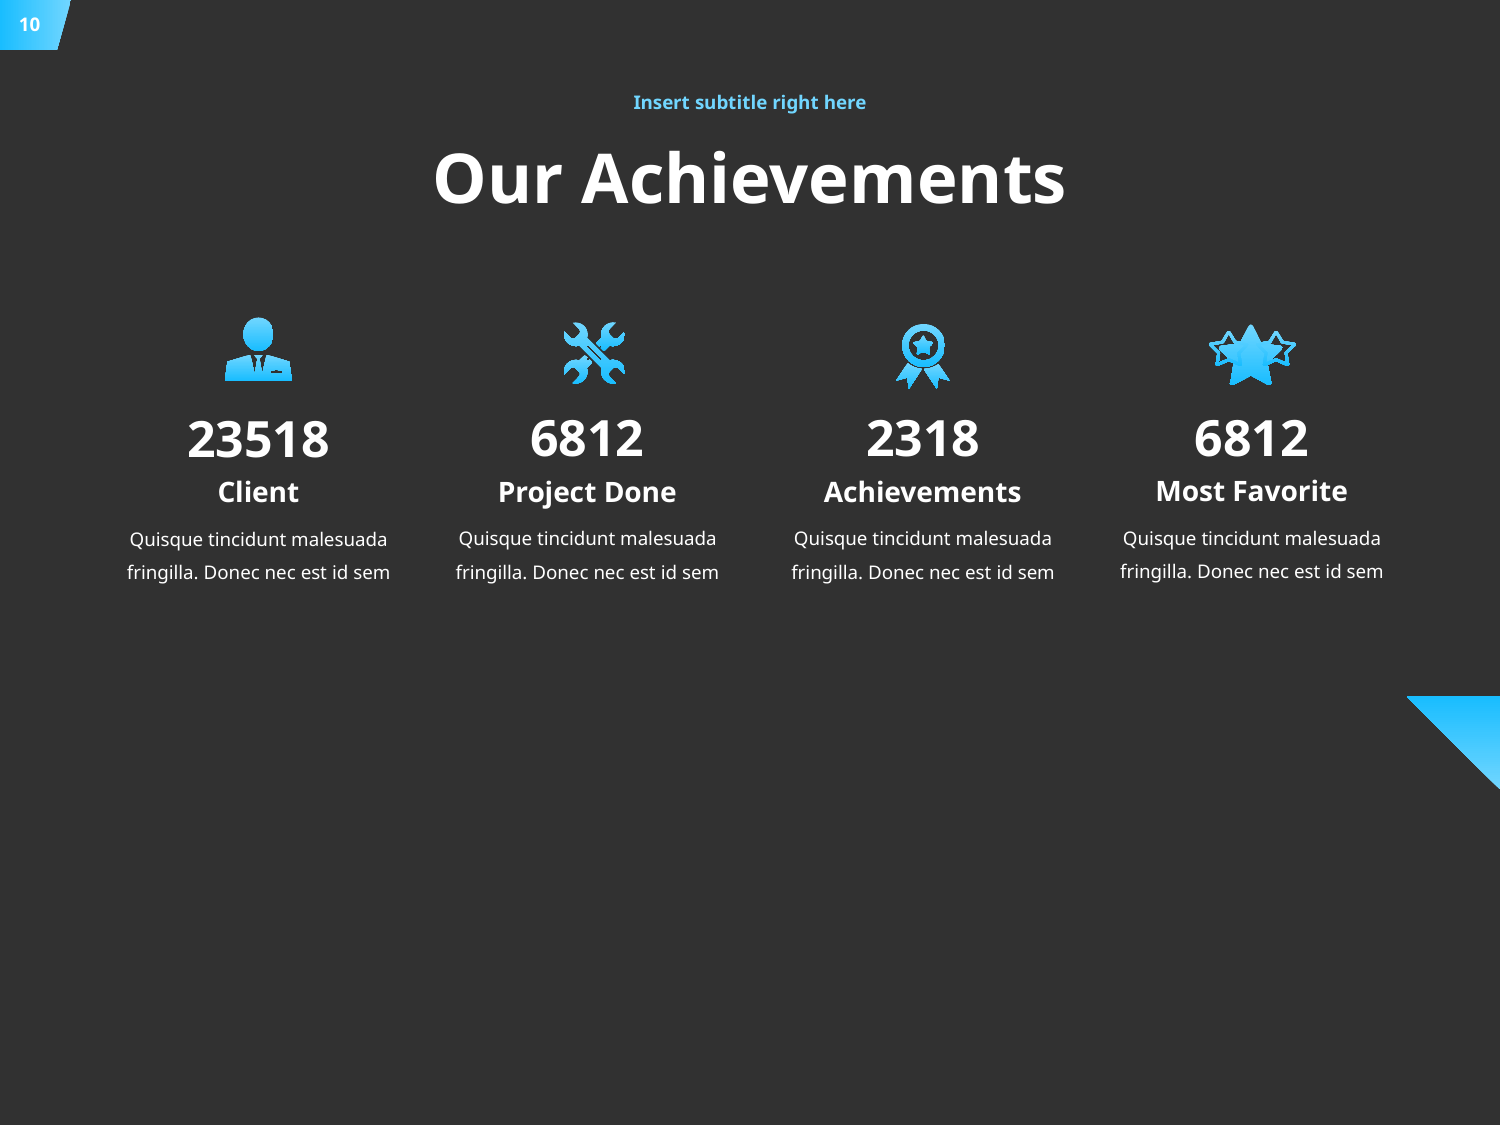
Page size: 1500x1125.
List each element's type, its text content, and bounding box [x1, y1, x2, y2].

text_box 2318 [803, 399, 1043, 466]
slide_number 10 [0, 1, 68, 49]
text_box Achievements [774, 466, 1072, 516]
title Our Achievements [327, 133, 1172, 259]
picture [0, 696, 1500, 1125]
text_box Quisque tincidunt malesuada fringilla. Donec nec est id sem [438, 508, 737, 591]
text_box 6812 [467, 399, 708, 474]
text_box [224, 317, 292, 381]
text_box 6812 [1131, 398, 1372, 474]
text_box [896, 323, 950, 389]
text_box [563, 321, 626, 384]
text_box Project Done [471, 466, 703, 516]
text_box Most Favorite [1136, 466, 1368, 515]
subtitle Insert subtitle right here [327, 75, 1172, 133]
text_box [1208, 324, 1297, 386]
text_box Quisque tincidunt malesuada fringilla. Donec nec est id sem [774, 516, 1072, 591]
text_box 23518 [138, 399, 379, 467]
text_box Quisque tincidunt malesuada fringilla. Donec nec est id sem [109, 516, 408, 591]
text_box Client [109, 467, 408, 516]
text_box Quisque tincidunt malesuada fringilla. Donec nec est id sem [1103, 507, 1401, 590]
